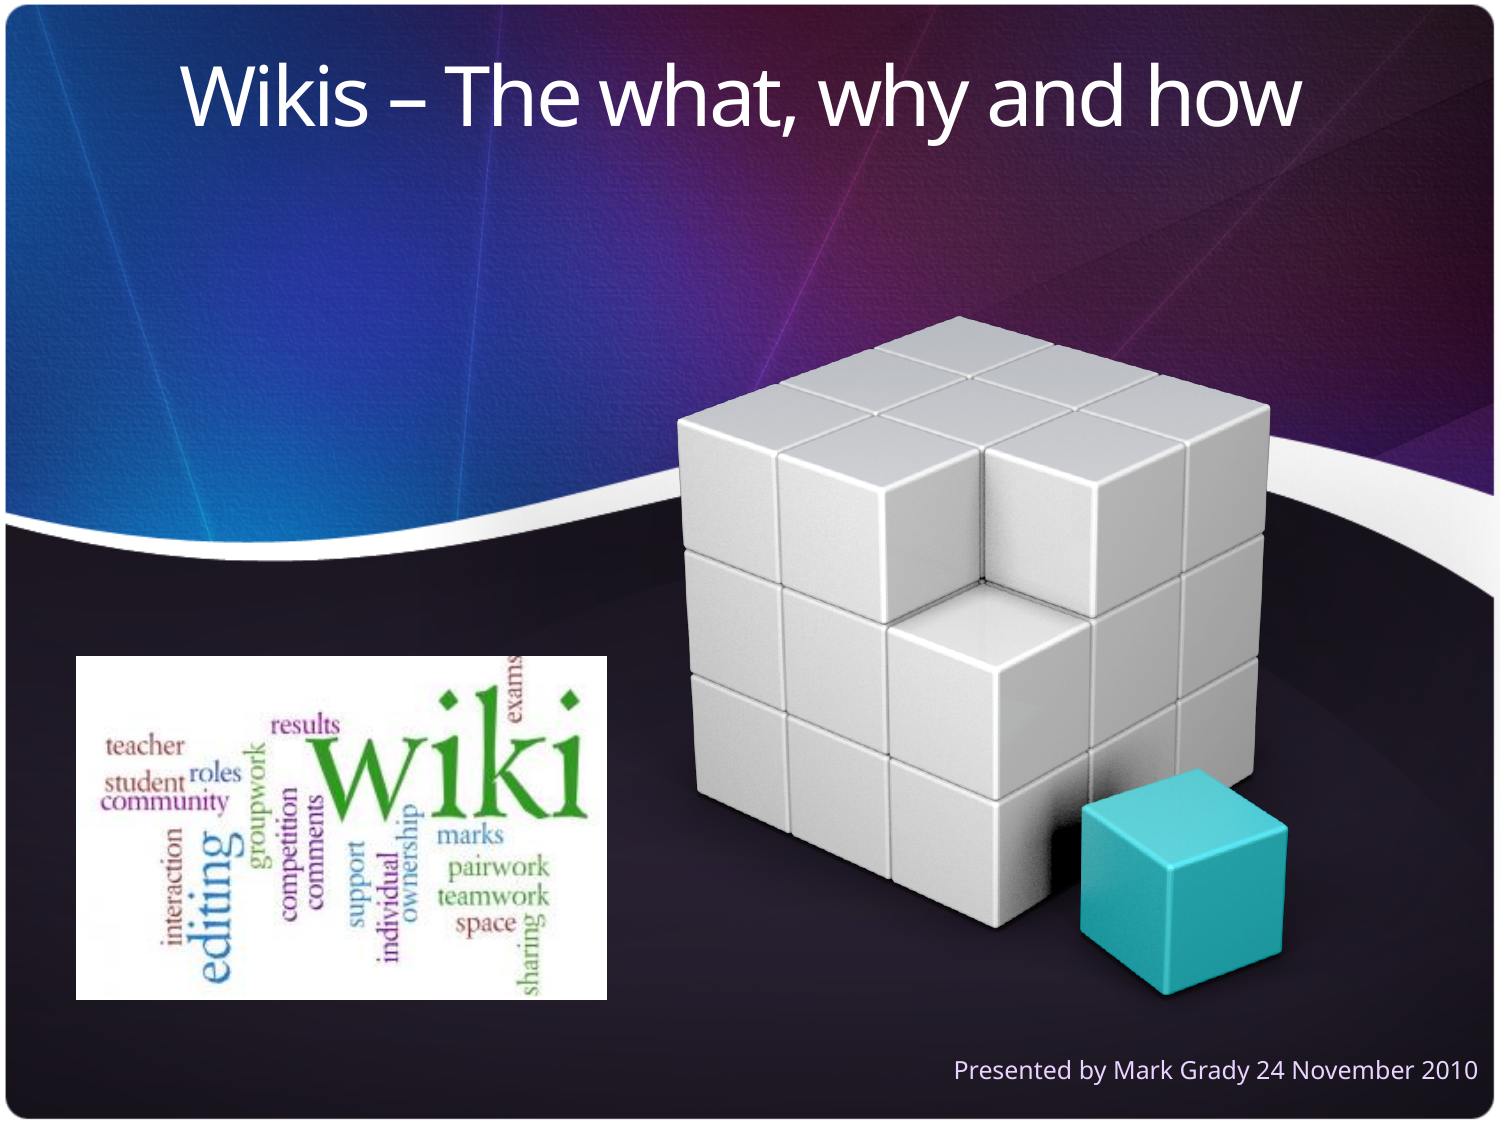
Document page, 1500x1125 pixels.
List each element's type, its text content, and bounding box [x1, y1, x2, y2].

text_box Presented by Mark Grady 24 November 2010 [938, 1046, 1494, 1092]
picture [0, 0, 1500, 1125]
title Wikis – The what, why and how [112, 54, 1373, 305]
